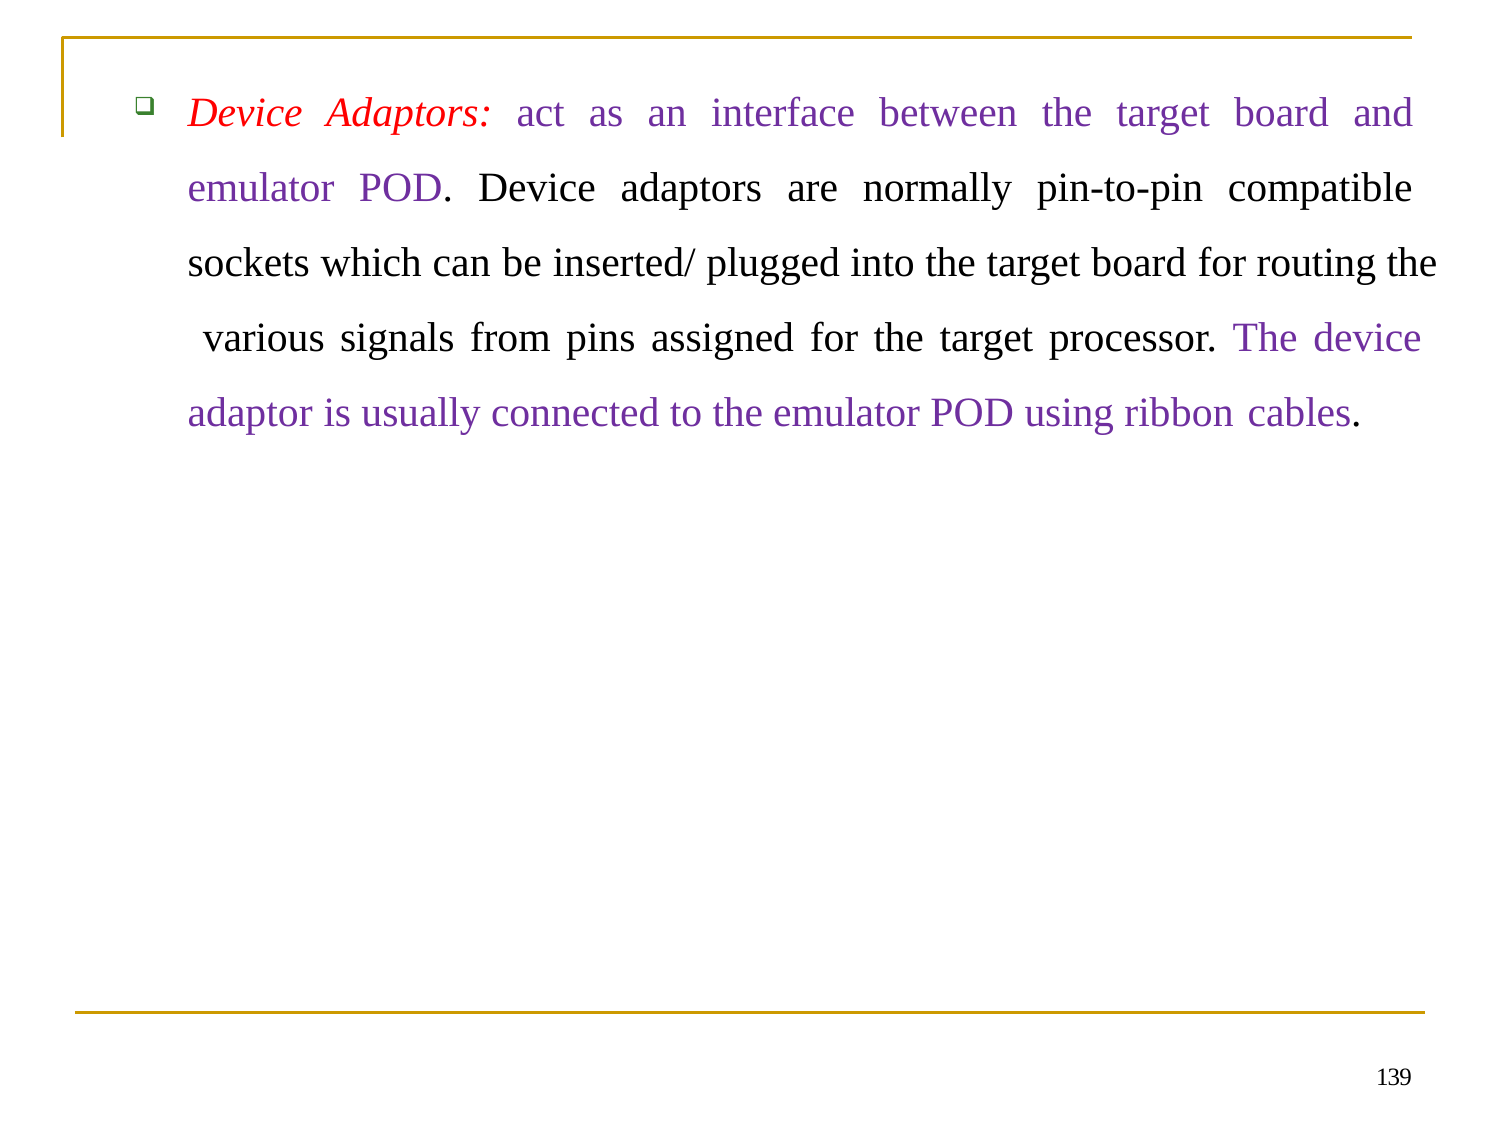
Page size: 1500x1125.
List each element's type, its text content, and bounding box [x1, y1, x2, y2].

text_box 139 [1369, 1061, 1417, 1091]
text_box Device Adaptors: act as an interface between the target board and emulator POD. Device adaptors are normally pin-to-pin compatible sockets which can be inserted/ plugged into the target board for routing the various signals from pins assigned for the target processor. The device adaptor is usually connected to the emulator POD using ribbon cables. [131, 57, 1438, 435]
